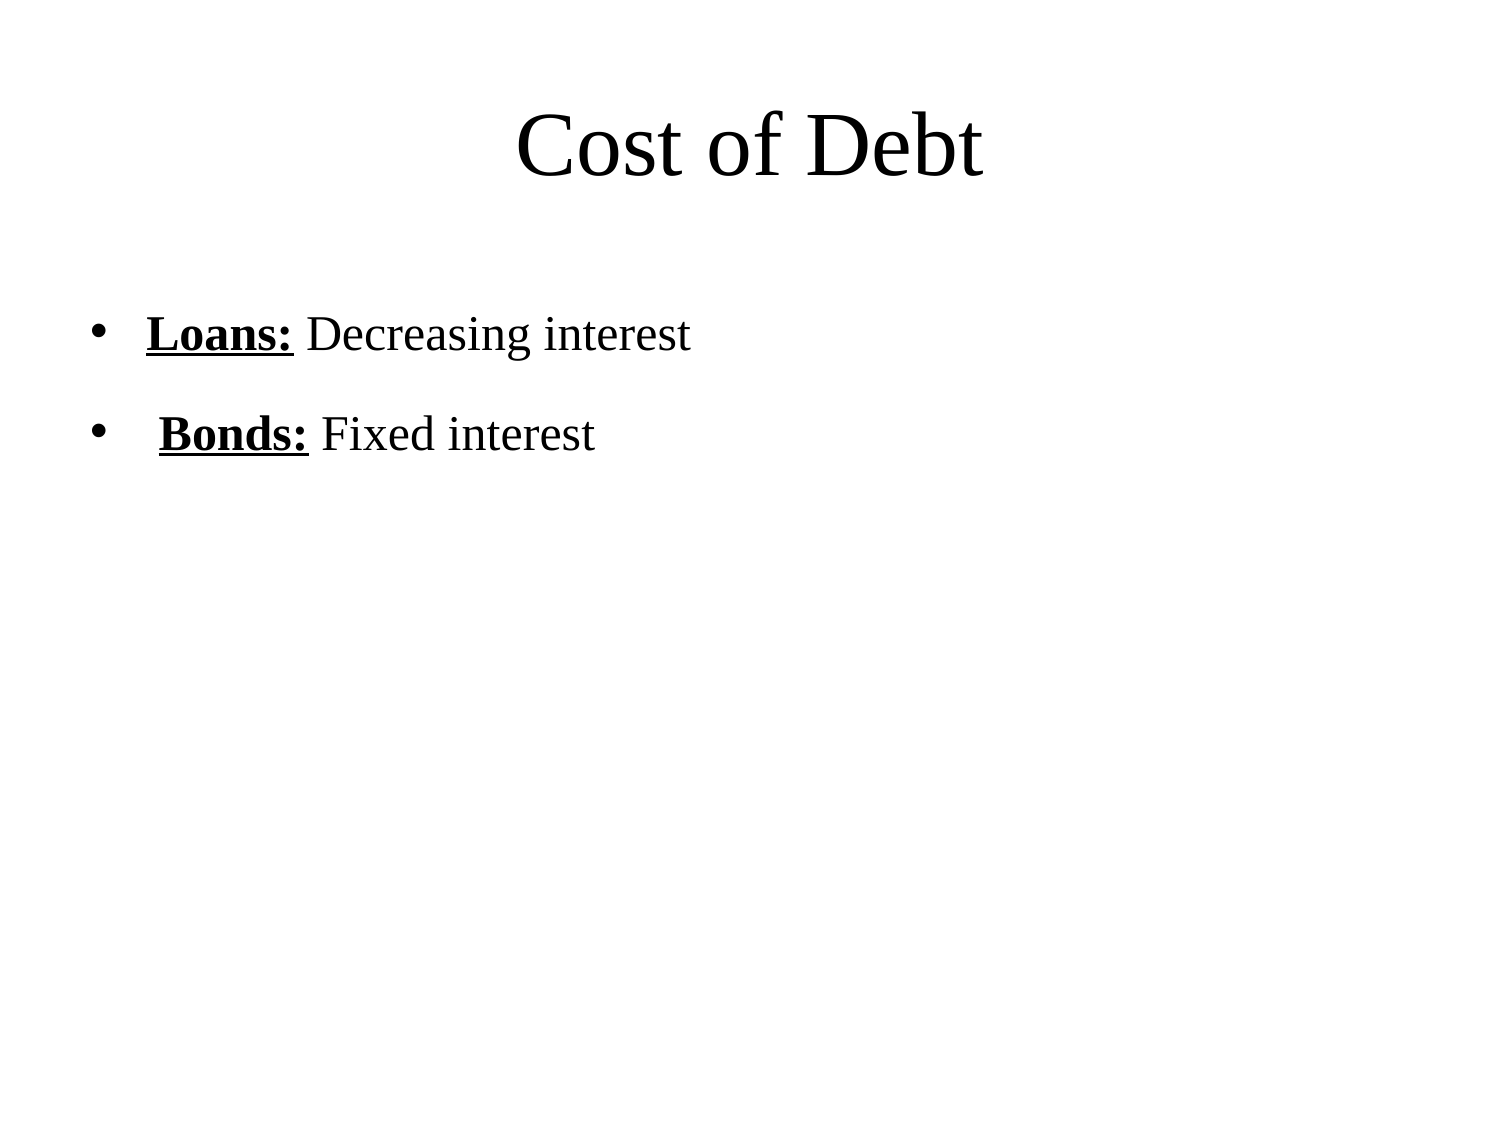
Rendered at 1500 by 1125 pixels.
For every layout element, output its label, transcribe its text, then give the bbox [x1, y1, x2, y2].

title Cost of Debt [75, 45, 1425, 233]
list Loans: Decreasing interest Bonds: Fixed interest [75, 262, 1425, 1005]
